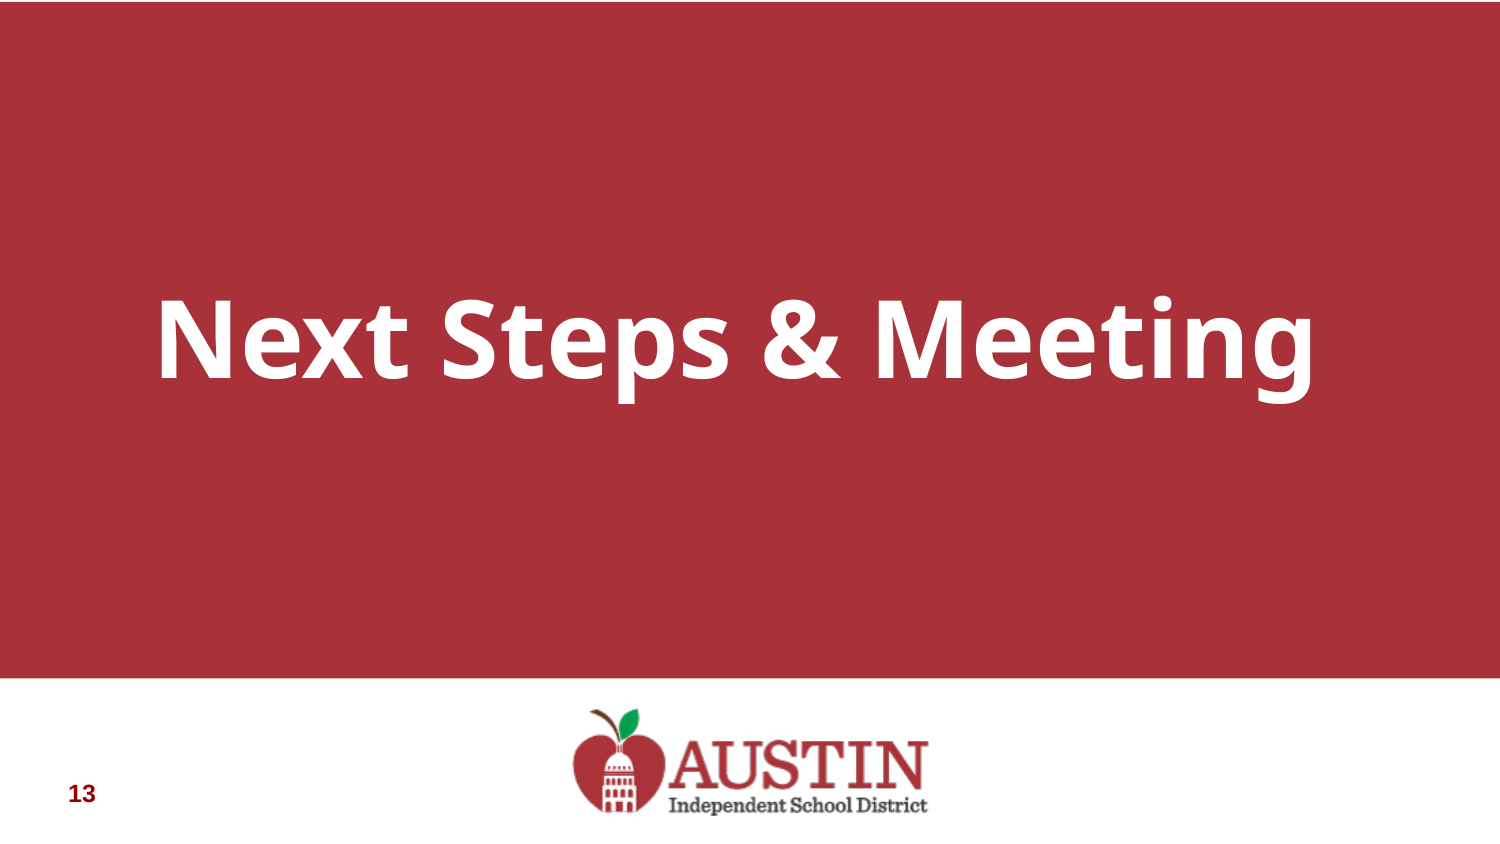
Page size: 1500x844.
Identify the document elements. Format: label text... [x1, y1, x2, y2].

slide_number 13 [21, 761, 112, 827]
picture [565, 692, 934, 831]
text_box [0, 1, 1500, 679]
title Next Steps & Meeting [51, 29, 1449, 644]
